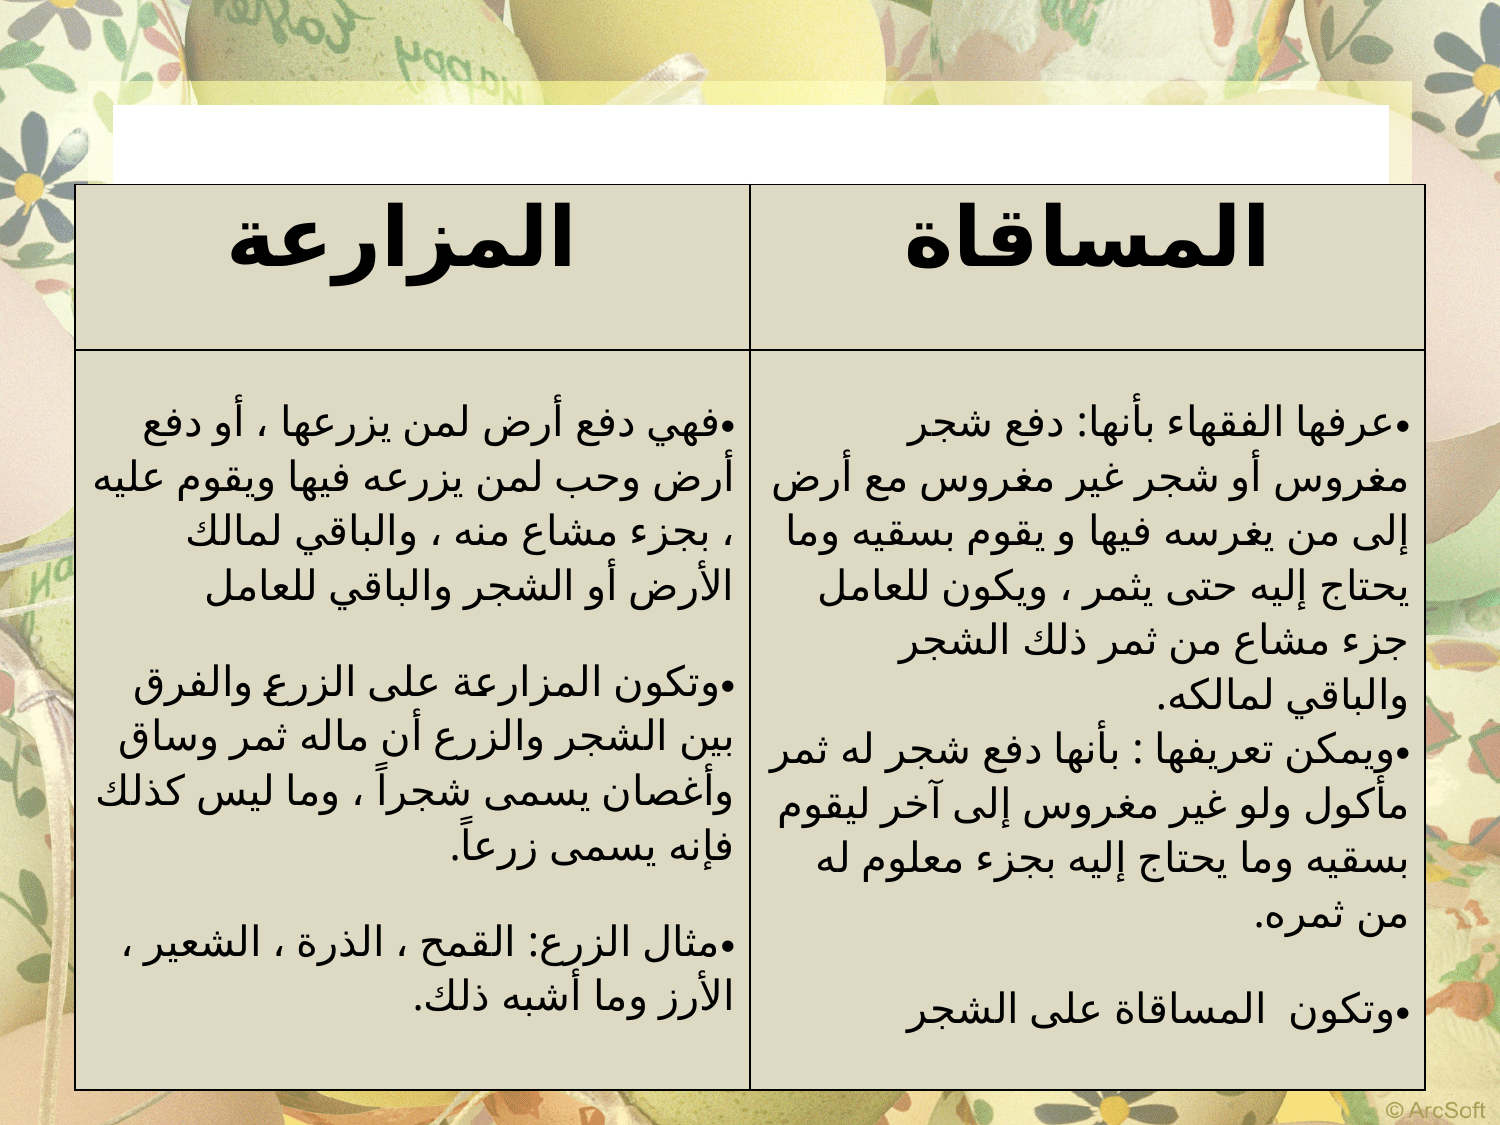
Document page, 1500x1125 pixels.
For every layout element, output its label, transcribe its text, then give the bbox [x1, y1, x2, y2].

table_header المساقاة [751, 185, 1424, 349]
table_cell عرفها الفقهاء بأنها: دفع شجر مغروس أو شجر غير مغروس مع أرض إلى من يغرسه فيها و يقوم بسقيه وما يحتاج إليه حتى يثمر ، ويكون للعامل جزء مشاع من ثمر ذلك الشجر والباقي لمالكه. ويمكن تعريفها : بأنها دفع شجر له ثمر مأكول ولو غير مغروس إلى آخر ليقوم بسقيه وما يحتاج إليه بجزء معلوم له من ثمره. وتكون المساقاة على الشجر [751, 351, 1424, 1089]
picture [0, 0, 1500, 1125]
table_header المزارعة [76, 185, 749, 349]
table_cell فهي دفع أرض لمن يزرعها ، أو دفع أرض وحب لمن يزرعه فيها ويقوم عليه ، بجزء مشاع منه ، والباقي لمالك الأرض أو الشجر والباقي للعامل وتكون المزارعة على الزرع والفرق بين الشجر والزرع أن ماله ثمر وساق وأغصان يسمى شجراً ، وما ليس كذلك فإنه يسمى زرعاً. مثال الزرع: القمح ، الذرة ، الشعير ، الأرز وما أشبه ذلك. [76, 351, 749, 1089]
